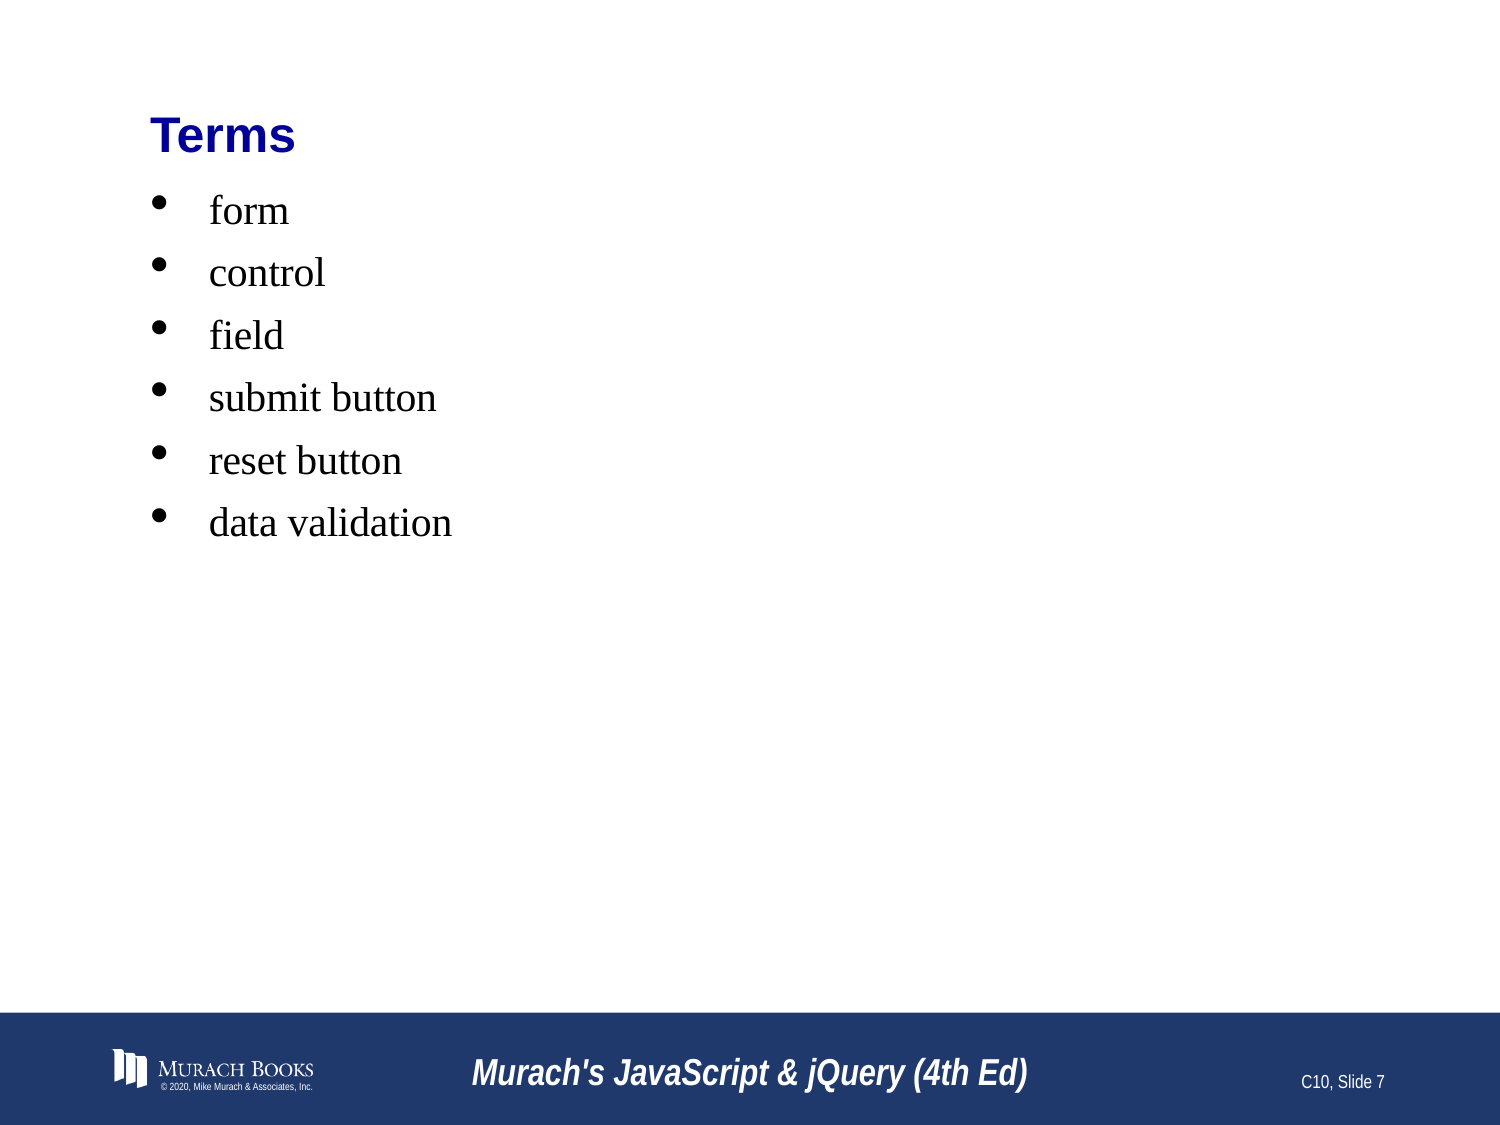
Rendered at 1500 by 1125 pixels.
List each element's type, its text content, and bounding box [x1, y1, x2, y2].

footer © 2020, Mike Murach & Associates, Inc. [12, 1025, 463, 1100]
list form control field submit button reset button data validation [137, 174, 1350, 975]
slide_number C10, Slide 7 [1087, 1025, 1400, 1100]
slide_number Murach's JavaScript & jQuery (4th Ed) [463, 1025, 1050, 1100]
title Terms [150, 102, 1350, 164]
